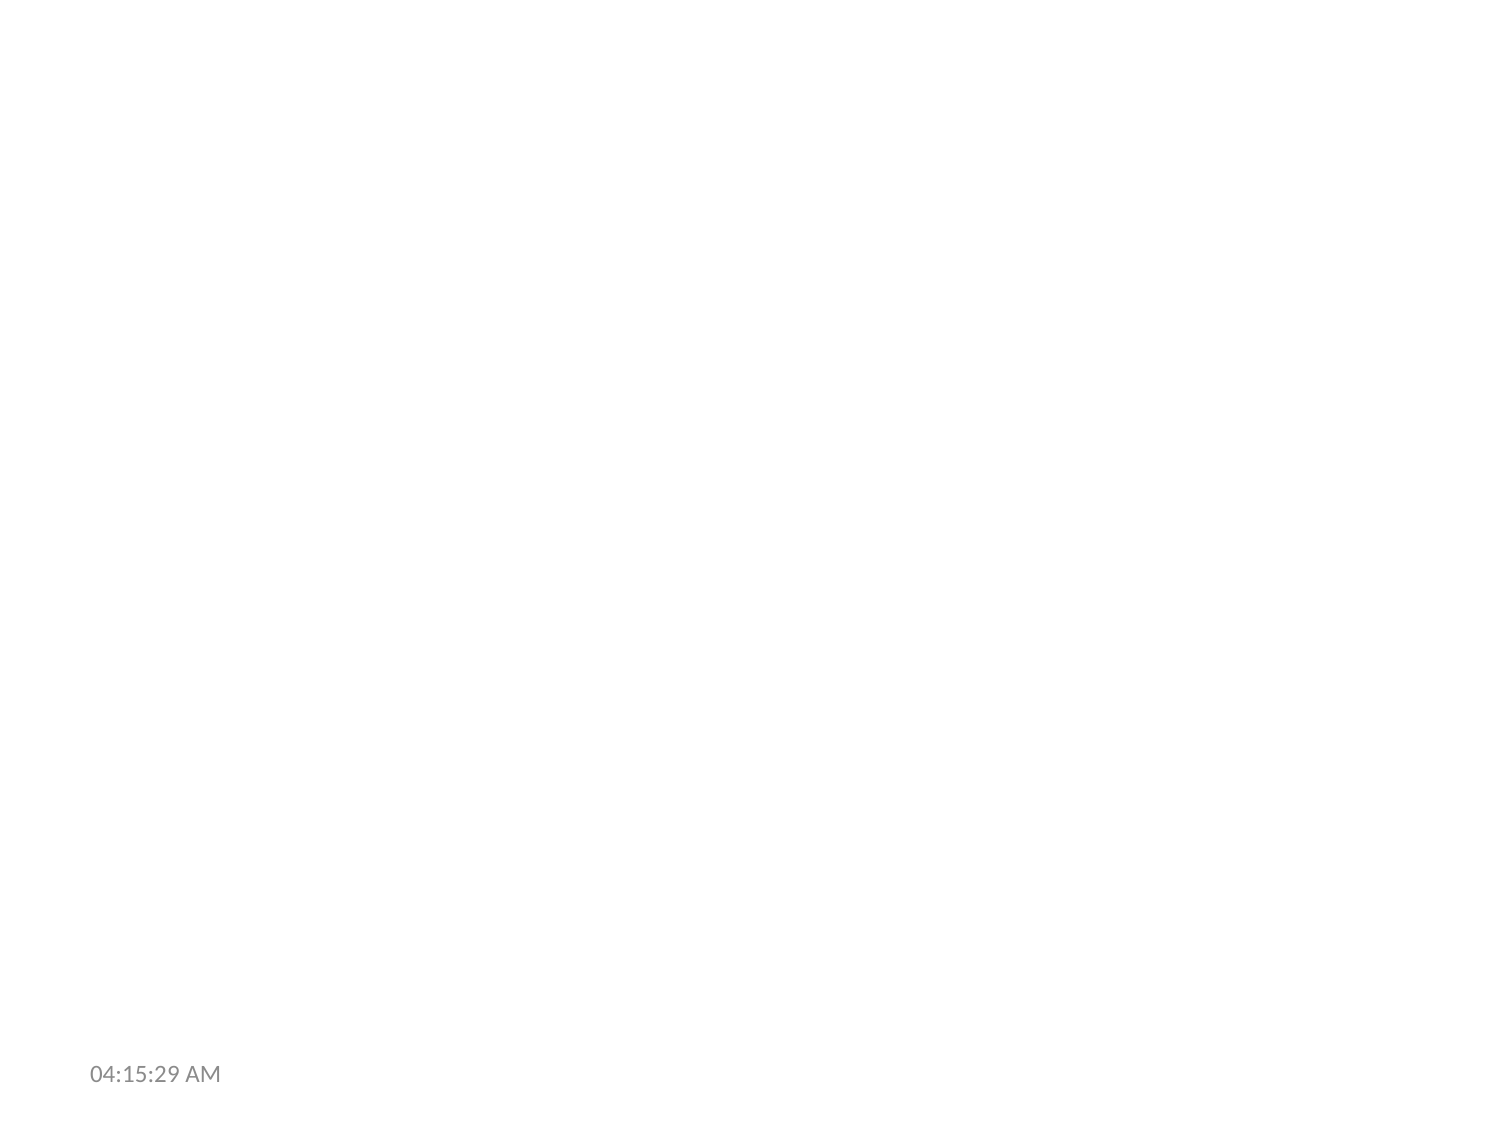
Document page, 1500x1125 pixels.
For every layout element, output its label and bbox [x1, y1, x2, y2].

slide_number [75, 1042, 425, 1103]
